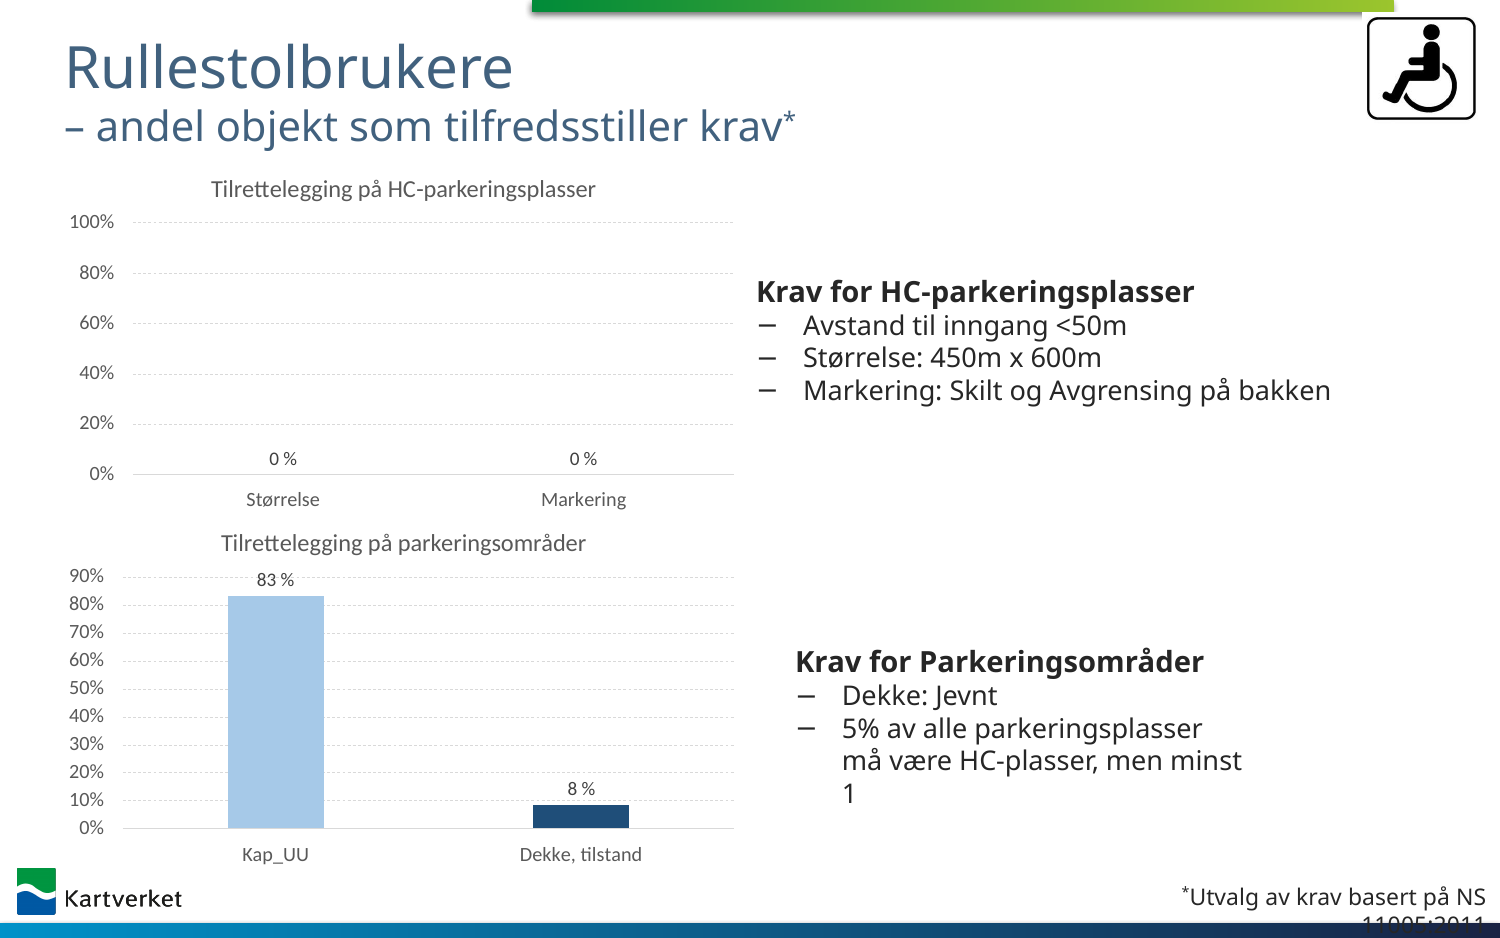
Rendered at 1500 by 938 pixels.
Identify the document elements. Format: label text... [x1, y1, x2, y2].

picture [1362, 12, 1481, 126]
picture [62, 520, 746, 874]
picture [62, 166, 746, 519]
text_box *Utvalg av krav basert på NS 11005:2011 [1068, 873, 1500, 938]
text_box Krav for Parkeringsområder Dekke: Jevnt 5% av alle parkeringsplasser må være HC-plasser, men minst 1 [780, 636, 1261, 816]
text_box Krav for HC-parkeringsplasser Avstand til inngang <50m Størrelse: 450m x 600m Markering: Skilt og Avgrensing på bakken [750, 265, 1346, 413]
text_box Rullestolbrukere – andel objekt som tilfredsstiller krav* [49, 25, 1431, 158]
